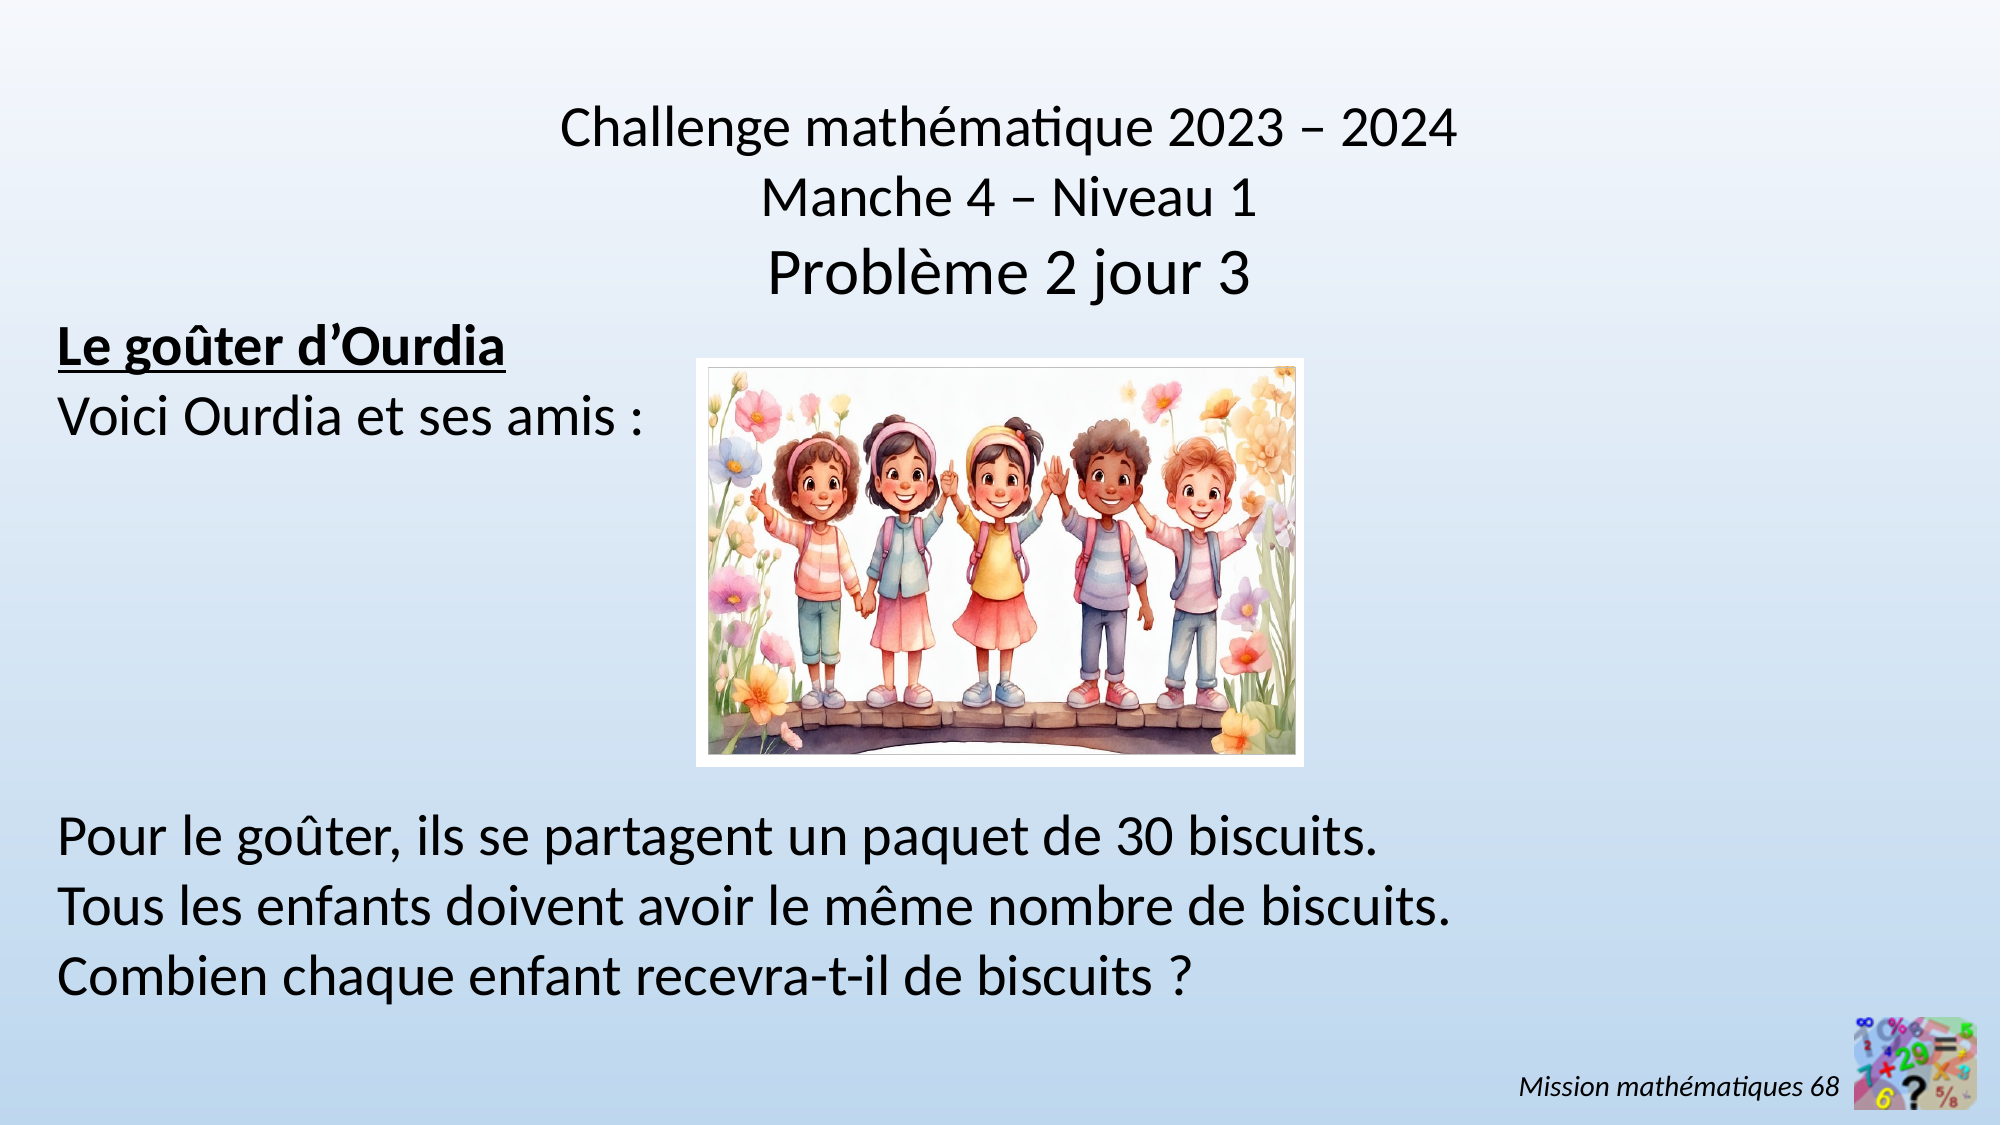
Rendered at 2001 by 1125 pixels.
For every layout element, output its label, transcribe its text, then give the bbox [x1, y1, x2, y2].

text_box Challenge mathématique 2023 – 2024 Manche 4 – Niveau 1 Problème 2 jour 3 Le goûter d’Ourdia Voici Ourdia et ses amis : Pour le goûter, ils se partagent un paquet de 30 biscuits. Tous les enfants doivent avoir le même nombre de biscuits. Combien chaque enfant recevra-t-il de biscuits ? [42, 80, 1977, 1015]
picture [696, 358, 1304, 767]
picture [1854, 1017, 1977, 1110]
text_box Mission mathématiques 68 [1501, 1059, 1854, 1110]
